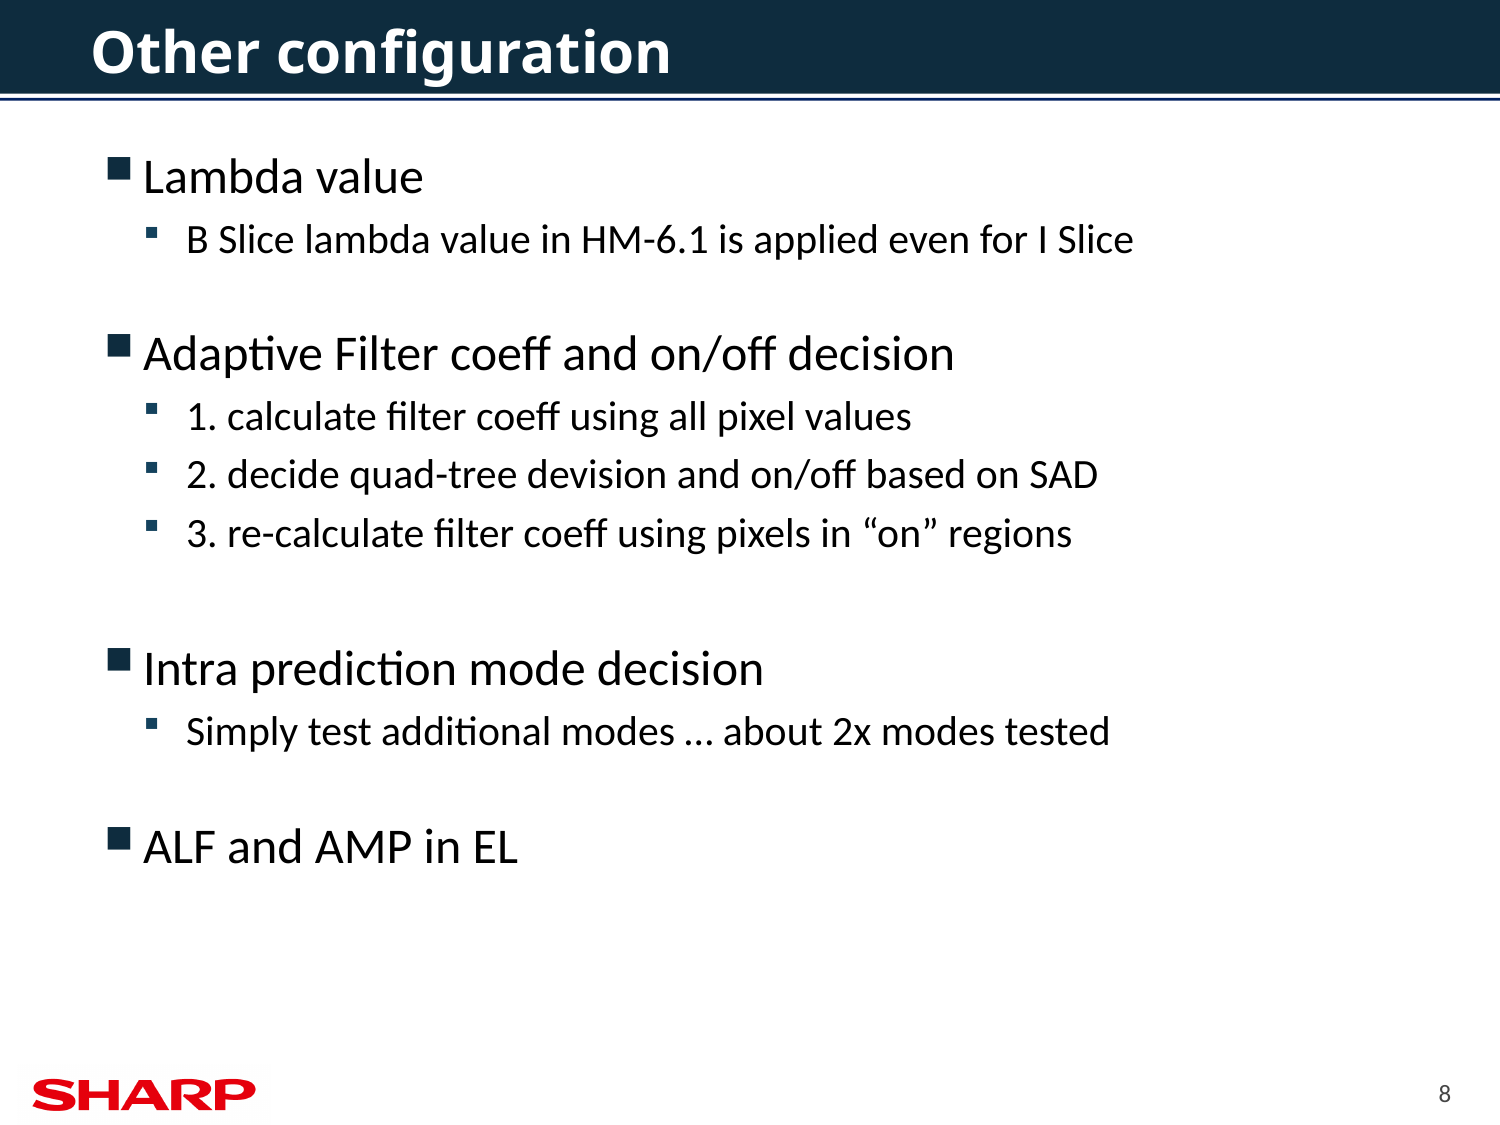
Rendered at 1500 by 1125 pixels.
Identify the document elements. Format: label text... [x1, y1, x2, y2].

slide_number 8 [1345, 1062, 1467, 1108]
list Lambda value B Slice lambda value in HM-6.1 is applied even for I Slice Adaptive Filter coeff and on/off decision 1. calculate filter coeff using all pixel values 2. decide quad-tree devision and on/off based on SAD 3. re-calculate filter coeff using pixels in “on” regions Intra prediction mode decision Simply test additional modes … about 2x modes tested ALF and AMP in EL [74, 128, 1426, 1051]
picture [17, 1064, 271, 1125]
title Other configuration [74, 15, 1426, 85]
